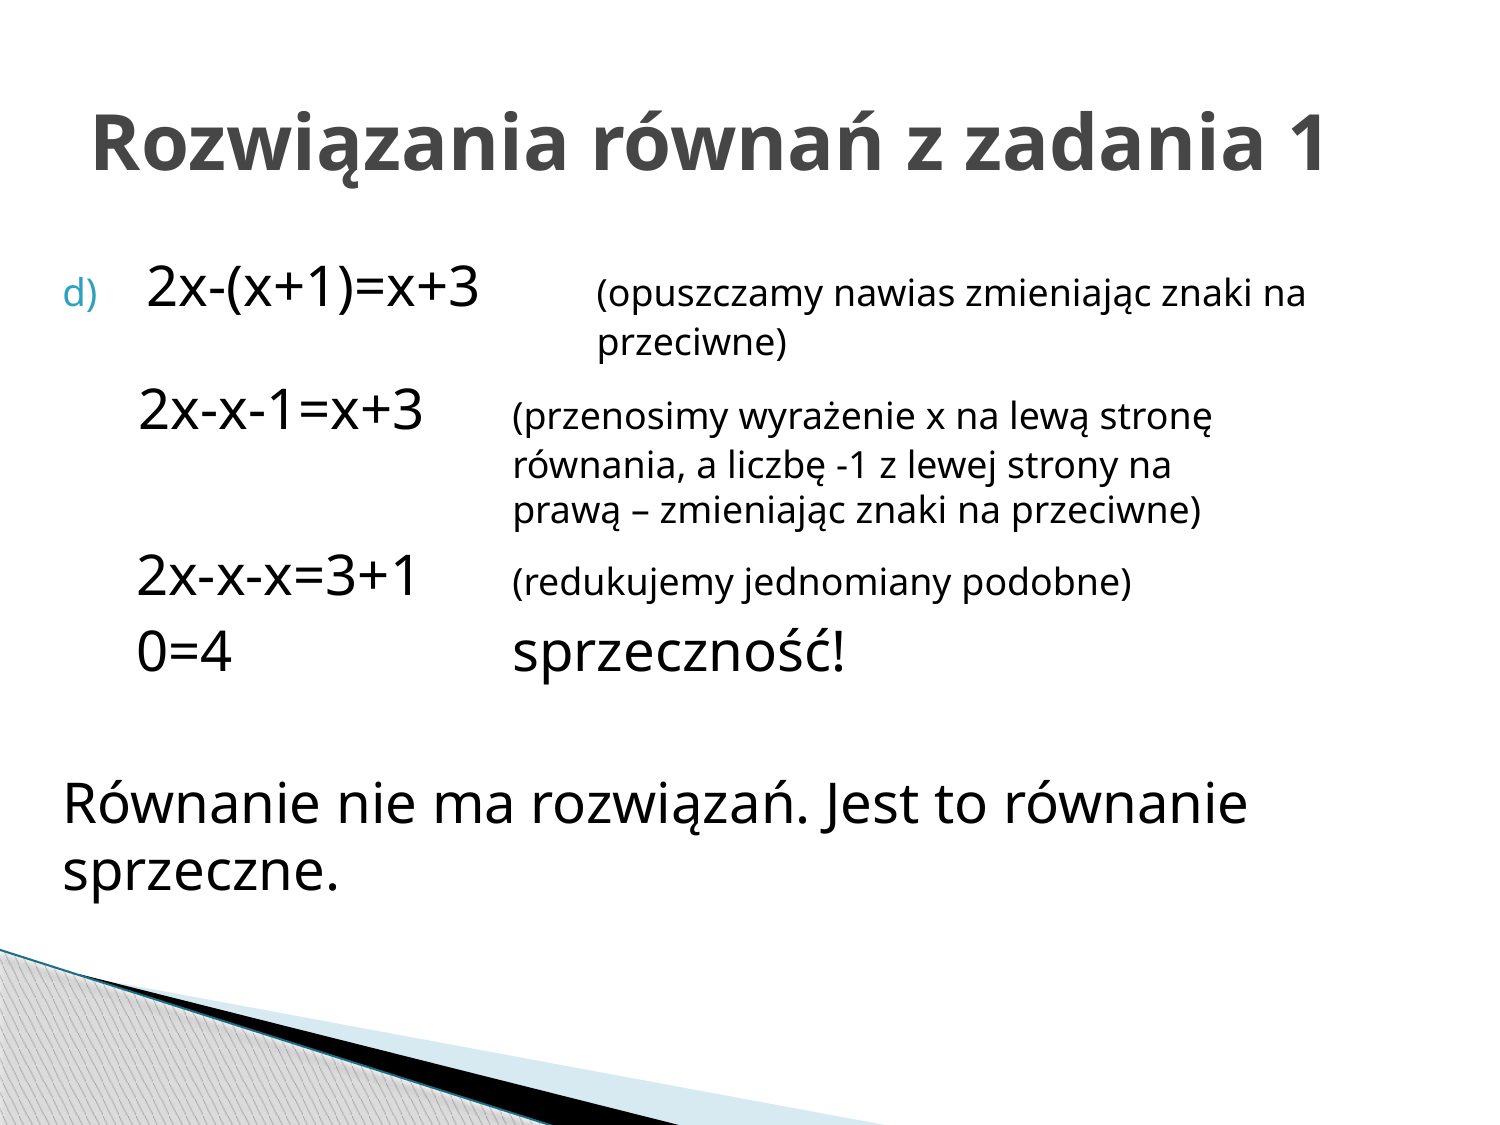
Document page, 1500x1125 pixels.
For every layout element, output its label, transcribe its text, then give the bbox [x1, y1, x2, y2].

title Rozwiązania równań z zadania 1 [75, 45, 1425, 233]
list 2x-(x+1)=x+3 (opuszczamy nawias zmieniając znaki na przeciwne) 2x-x-1=x+3 (przenosimy wyrażenie x na lewą stronę równania, a liczbę -1 z lewej strony na prawą – zmieniając znaki na przeciwne) 2x-x-x=3+1 (redukujemy jednomiany podobne) 0=4 sprzeczność! Równanie nie ma rozwiązań. Jest to równanie sprzeczne. [29, 243, 1483, 986]
